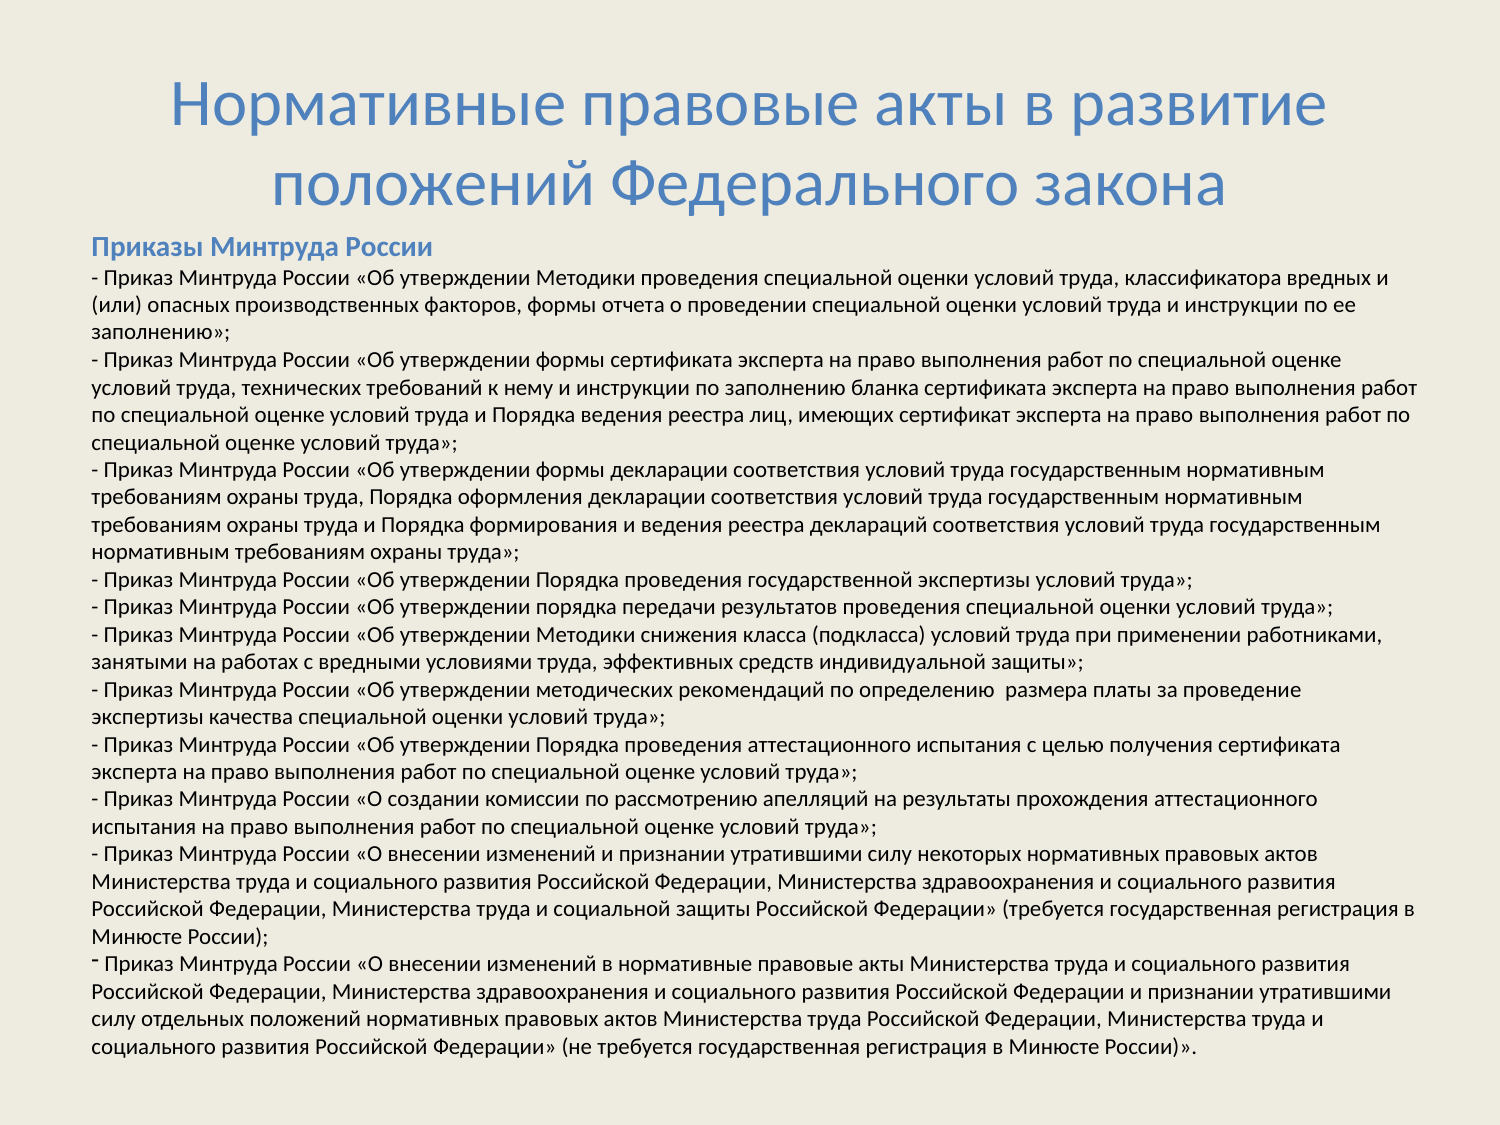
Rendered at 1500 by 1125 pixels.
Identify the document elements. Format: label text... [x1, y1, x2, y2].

title Нормативные правовые акты в развитие положений Федерального закона [75, 45, 1425, 233]
text_box Приказы Минтруда России - Приказ Минтруда России «Об утверждении Методики проведения специальной оценки условий труда, классификатора вредных и (или) опасных производственных факторов, формы отчета о проведении специальной оценки условий труда и инструкции по ее заполнению»; - Приказ Минтруда России «Об утверждении формы сертификата эксперта на право выполнения работ по специальной оценке условий труда, технических требований к нему и инструкции по заполнению бланка сертификата эксперта на право выполнения работ по специальной оценке условий труда и Порядка ведения реестра лиц, имеющих сертификат эксперта на право выполнения работ по специальной оценке условий труда»; - Приказ Минтруда России «Об утверждении формы декларации соответствия условий труда государственным нормативным требованиям охраны труда, Порядка оформления декларации соответствия условий труда государственным нормативным требованиям охраны труда и Порядка формирования и ведения реестра деклараций соответствия условий труда государственным нормативным требованиям охраны труда»; - Приказ Минтруда России «Об утверждении Порядка проведения государственной экспертизы условий труда»; - Приказ Минтруда России «Об утверждении порядка передачи результатов проведения специальной оценки условий труда»; - Приказ Минтруда России «Об утверждении Методики снижения класса (подкласса) условий труда при применении работниками, занятыми на работах с вредными условиями труда, эффективных средств индивидуальной защиты»; - Приказ Минтруда России «Об утверждении методических рекомендаций по определению размера платы за проведение экспертизы качества специальной оценки условий труда»; - Приказ Минтруда России «Об утверждении Порядка проведения аттестационного испытания с целью получения сертификата эксперта на право выполнения работ по специальной оценке условий труда»; - Приказ Минтруда России «О создании комиссии по рассмотрению апелляций на результаты прохождения аттестационного испытания на право выполнения работ по специальной оценке условий труда»; - Приказ Минтруда России «О внесении изменений и признании утратившими силу некоторых нормативных правовых актов Министерства труда и социального развития Российской Федерации, Министерства здравоохранения и социального развития Российской Федерации, Министерства труда и социальной защиты Российской Федерации» (требуется государственная регистрация в Минюсте России); Приказ Минтруда России «О внесении изменений в нормативные правовые акты Министерства труда и социального развития Российской Федерации, Министерства здравоохранения и социального развития Российской Федерации и признании утратившими силу отдельных положений нормативных правовых актов Министерства труда Российской Федерации, Министерства труда и социального развития Российской Федерации» (не требуется государственная регистрация в Минюсте России)». [76, 219, 1436, 1066]
